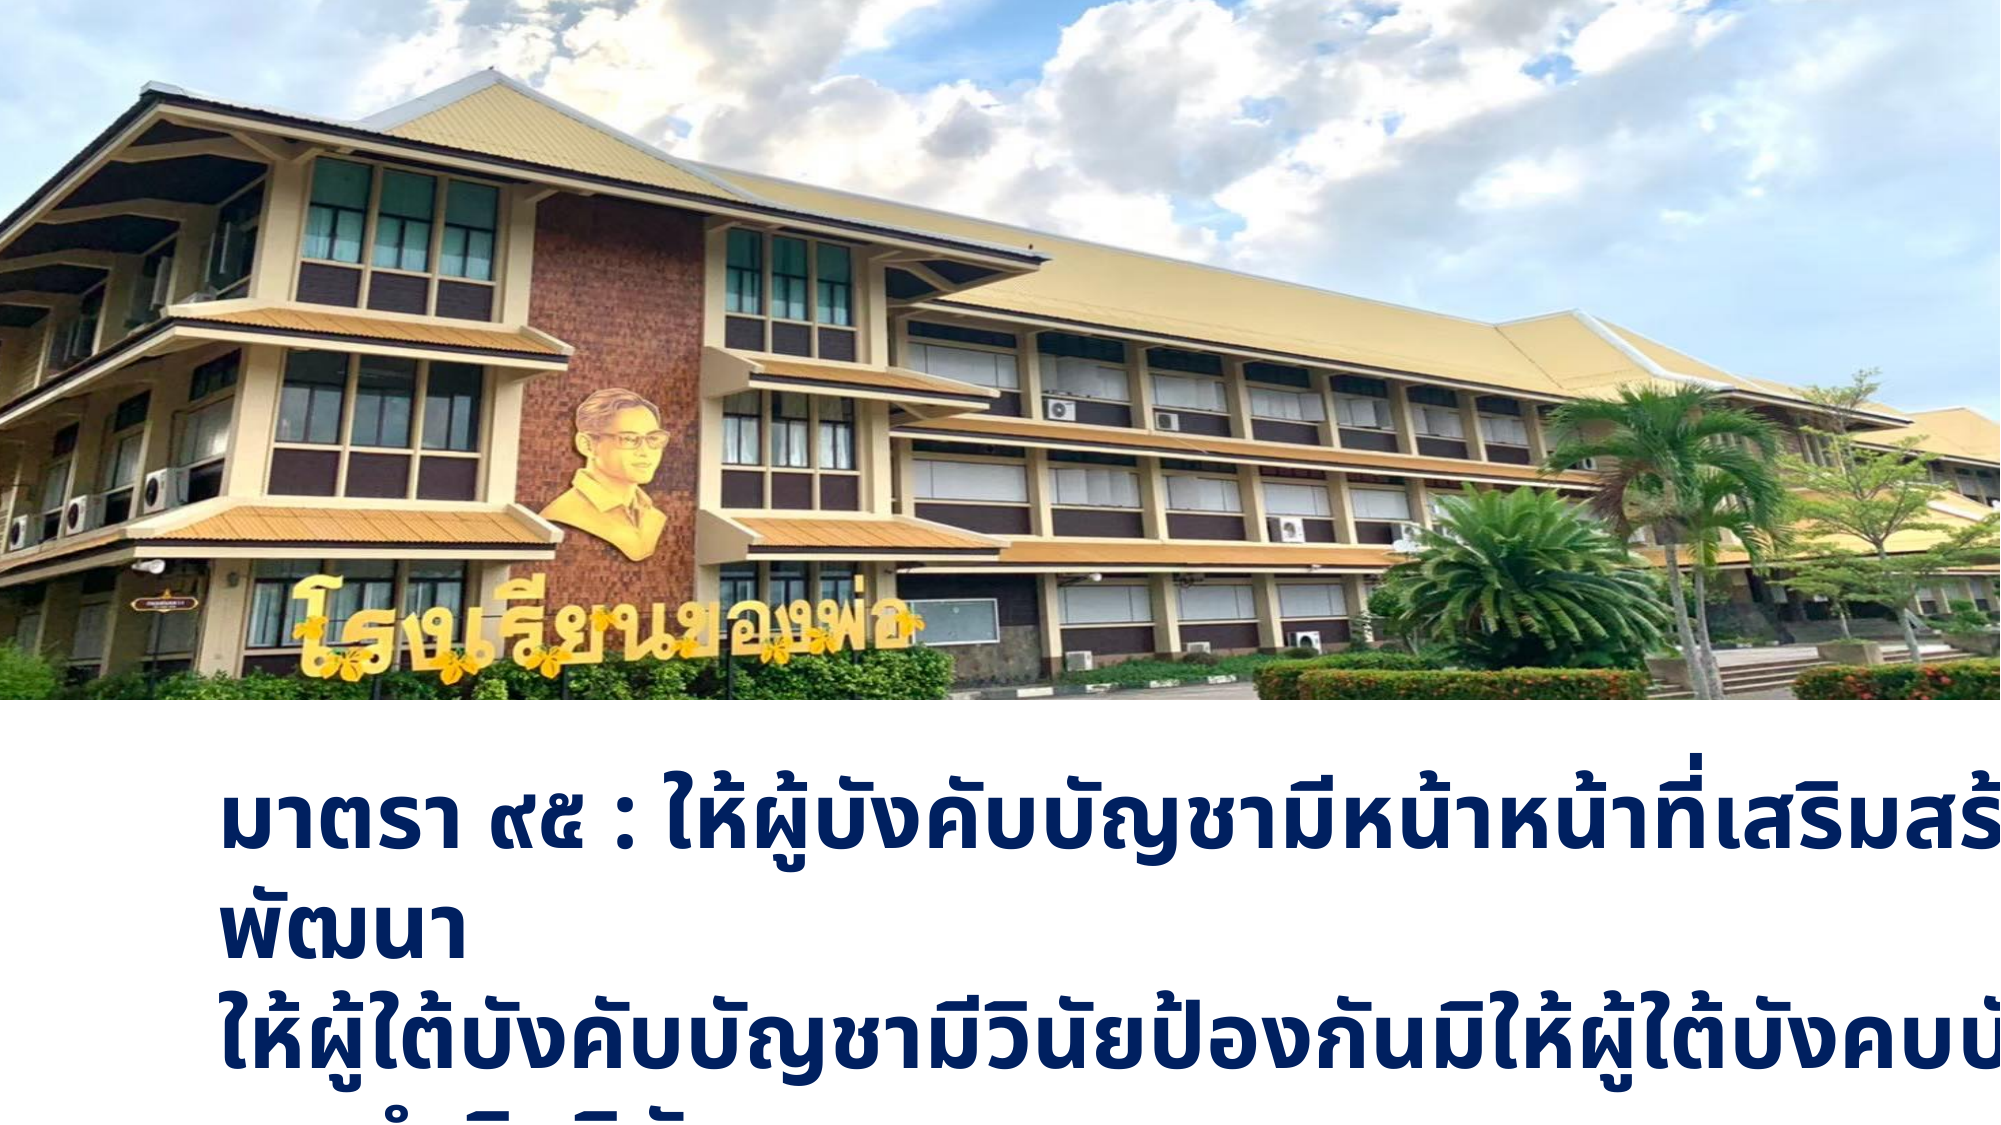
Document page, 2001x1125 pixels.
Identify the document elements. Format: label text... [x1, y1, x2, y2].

picture [0, 0, 2000, 700]
text_box มาตรา ๙๕ : ให้ผู้บังคับบัญชามีหน้าหน้าที่เสริมสร้างและพัฒนา ให้ผู้ใต้บังคับบัญชามีวินัยป้องกันมิให้ผู้ใต้บังคบบัญชากระทำผิดวินัย [203, 749, 2000, 1125]
